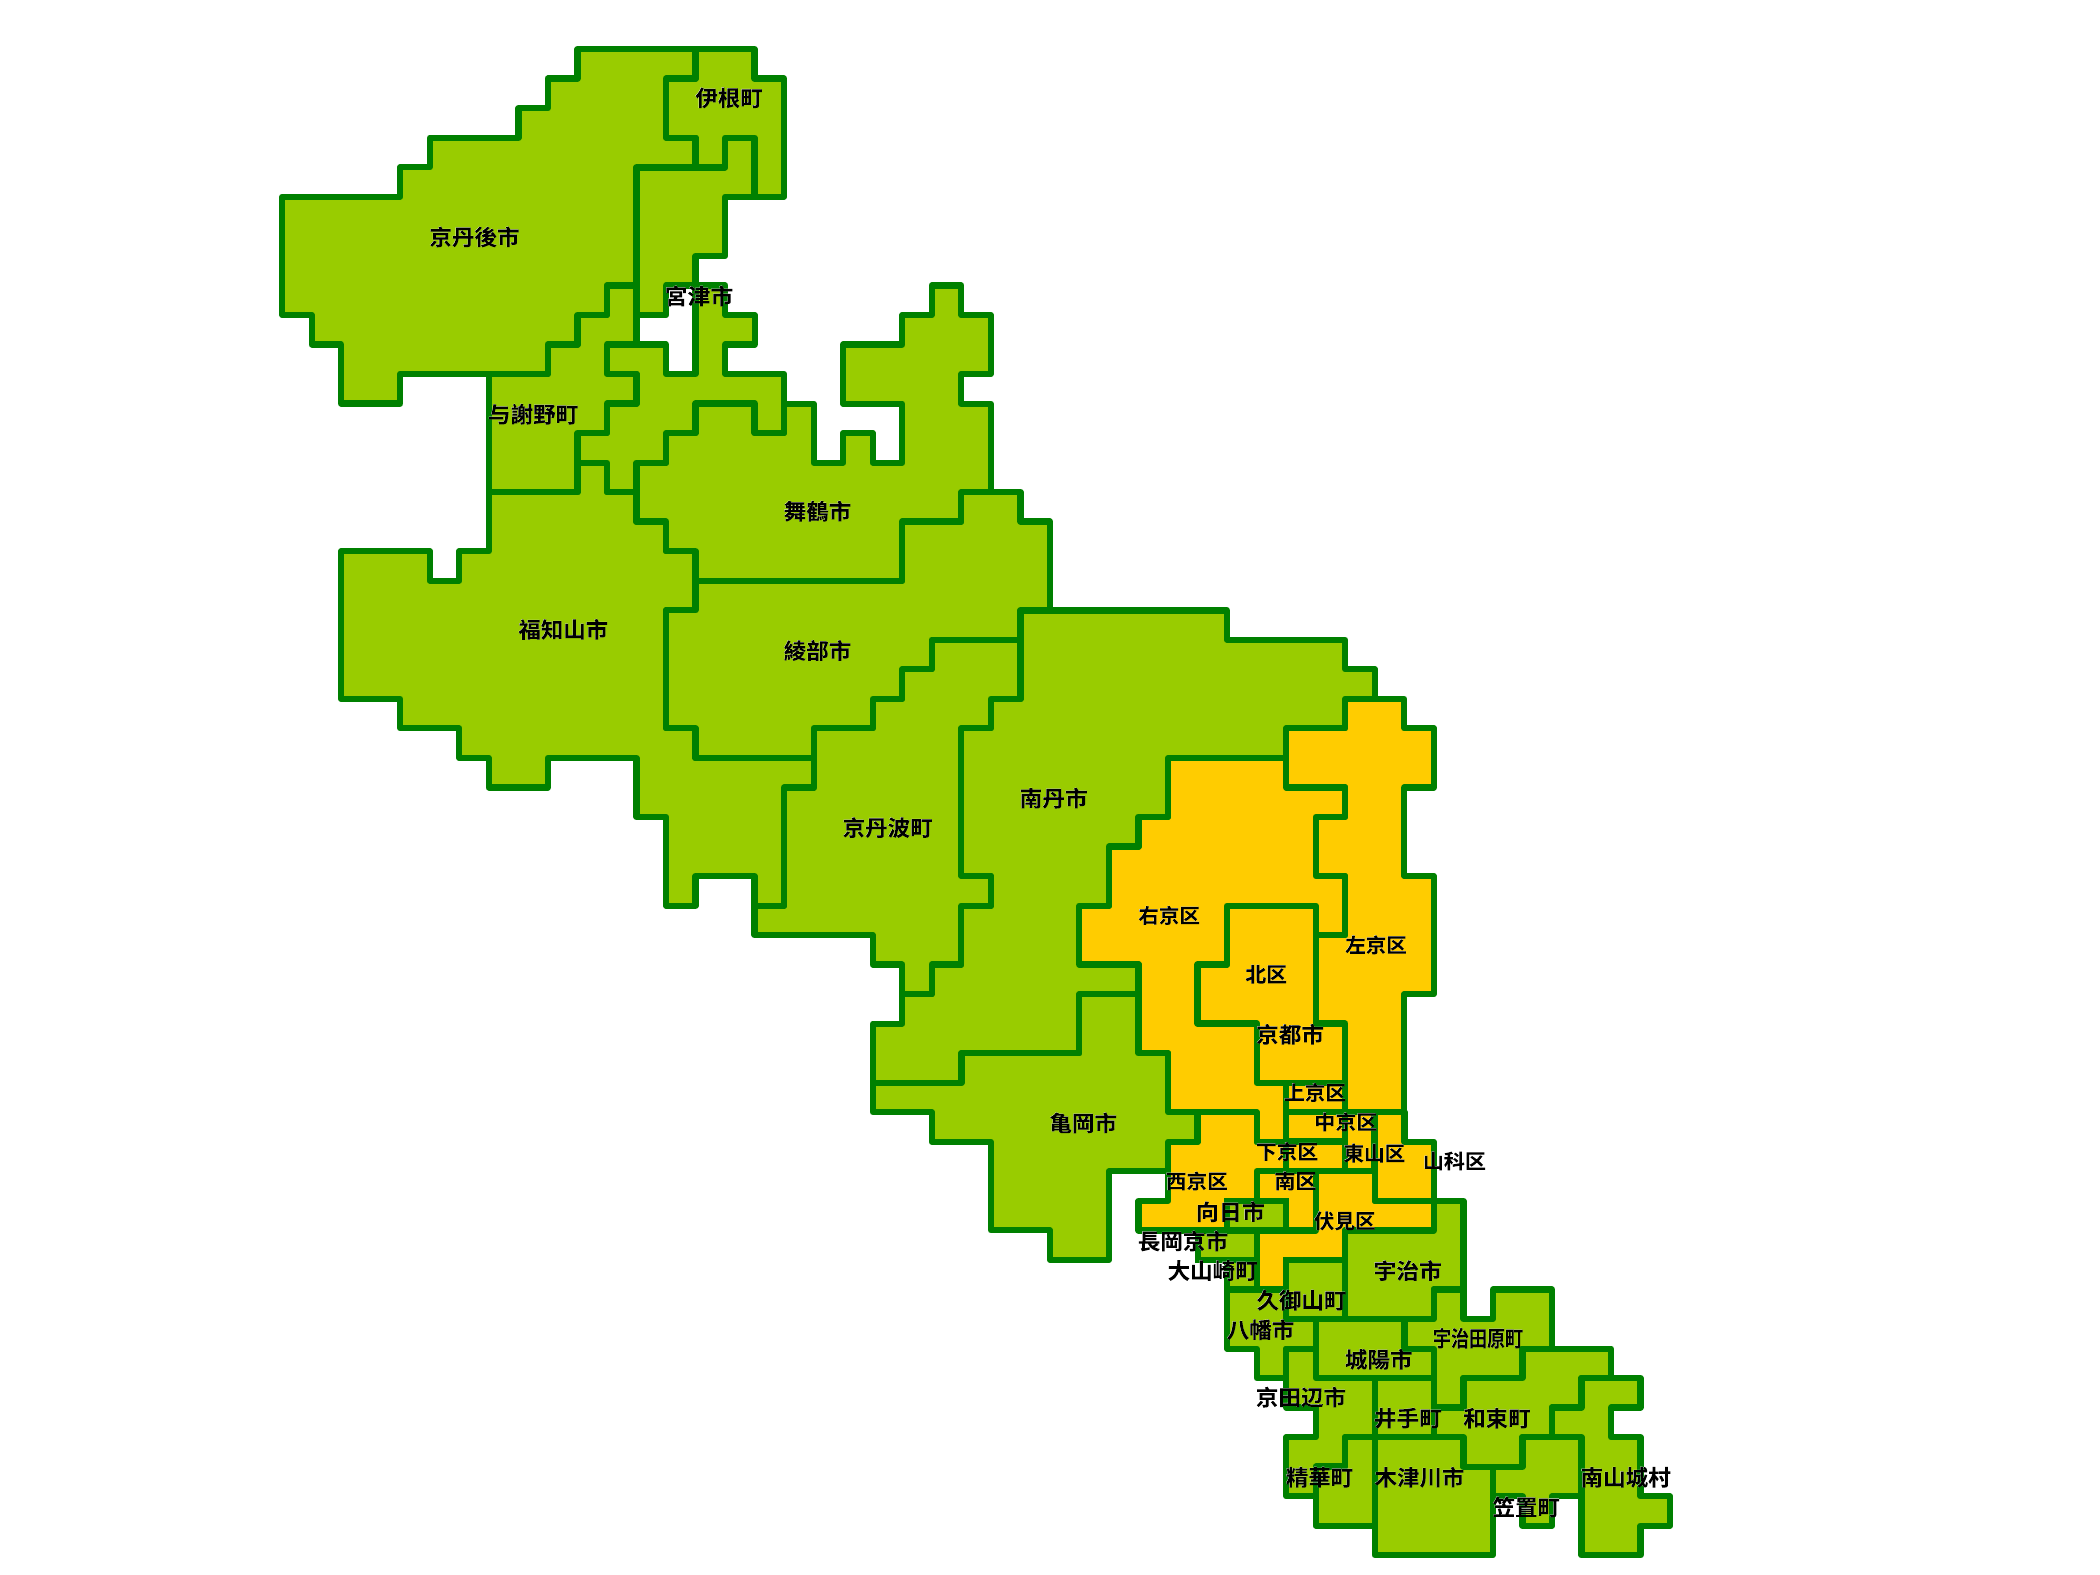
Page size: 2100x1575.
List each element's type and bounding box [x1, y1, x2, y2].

text_box [429, 86, 1671, 1518]
text_box [282, 48, 1671, 1556]
